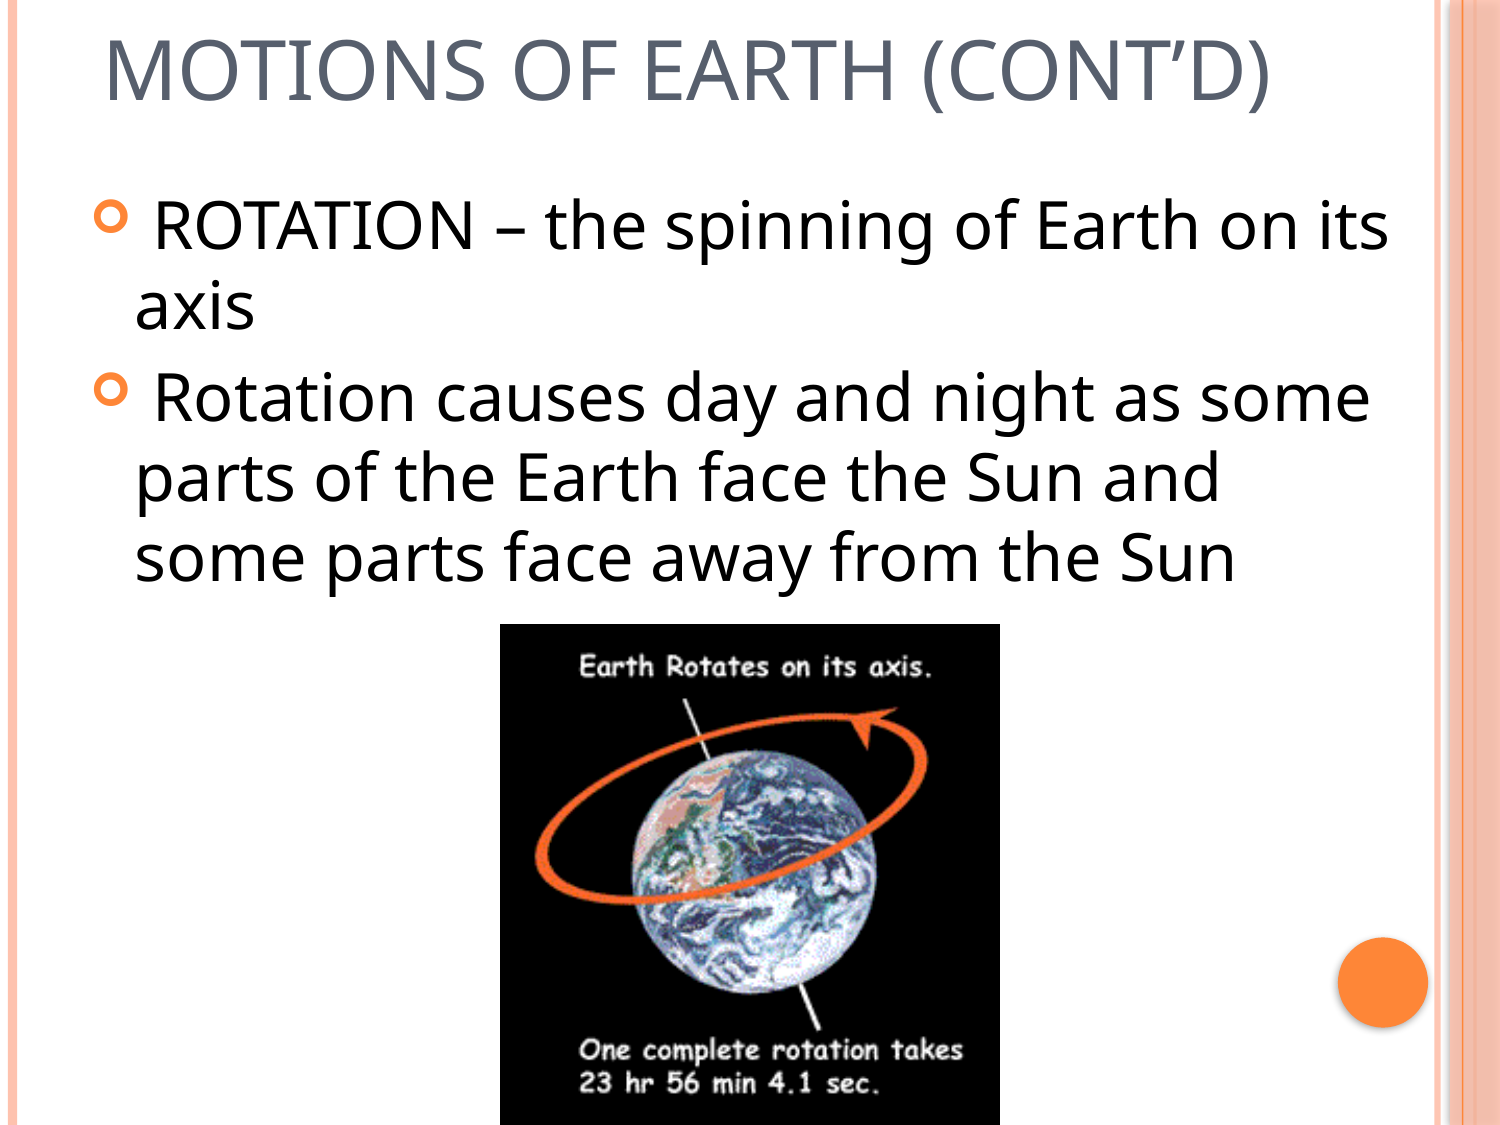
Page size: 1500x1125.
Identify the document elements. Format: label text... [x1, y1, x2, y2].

picture [499, 624, 1001, 1125]
title Motions of Earth (cont’d) [75, 0, 1300, 125]
list ROTATION – the spinning of Earth on its axis Rotation causes day and night as some parts of the Earth face the Sun and some parts face away from the Sun [74, 174, 1426, 526]
